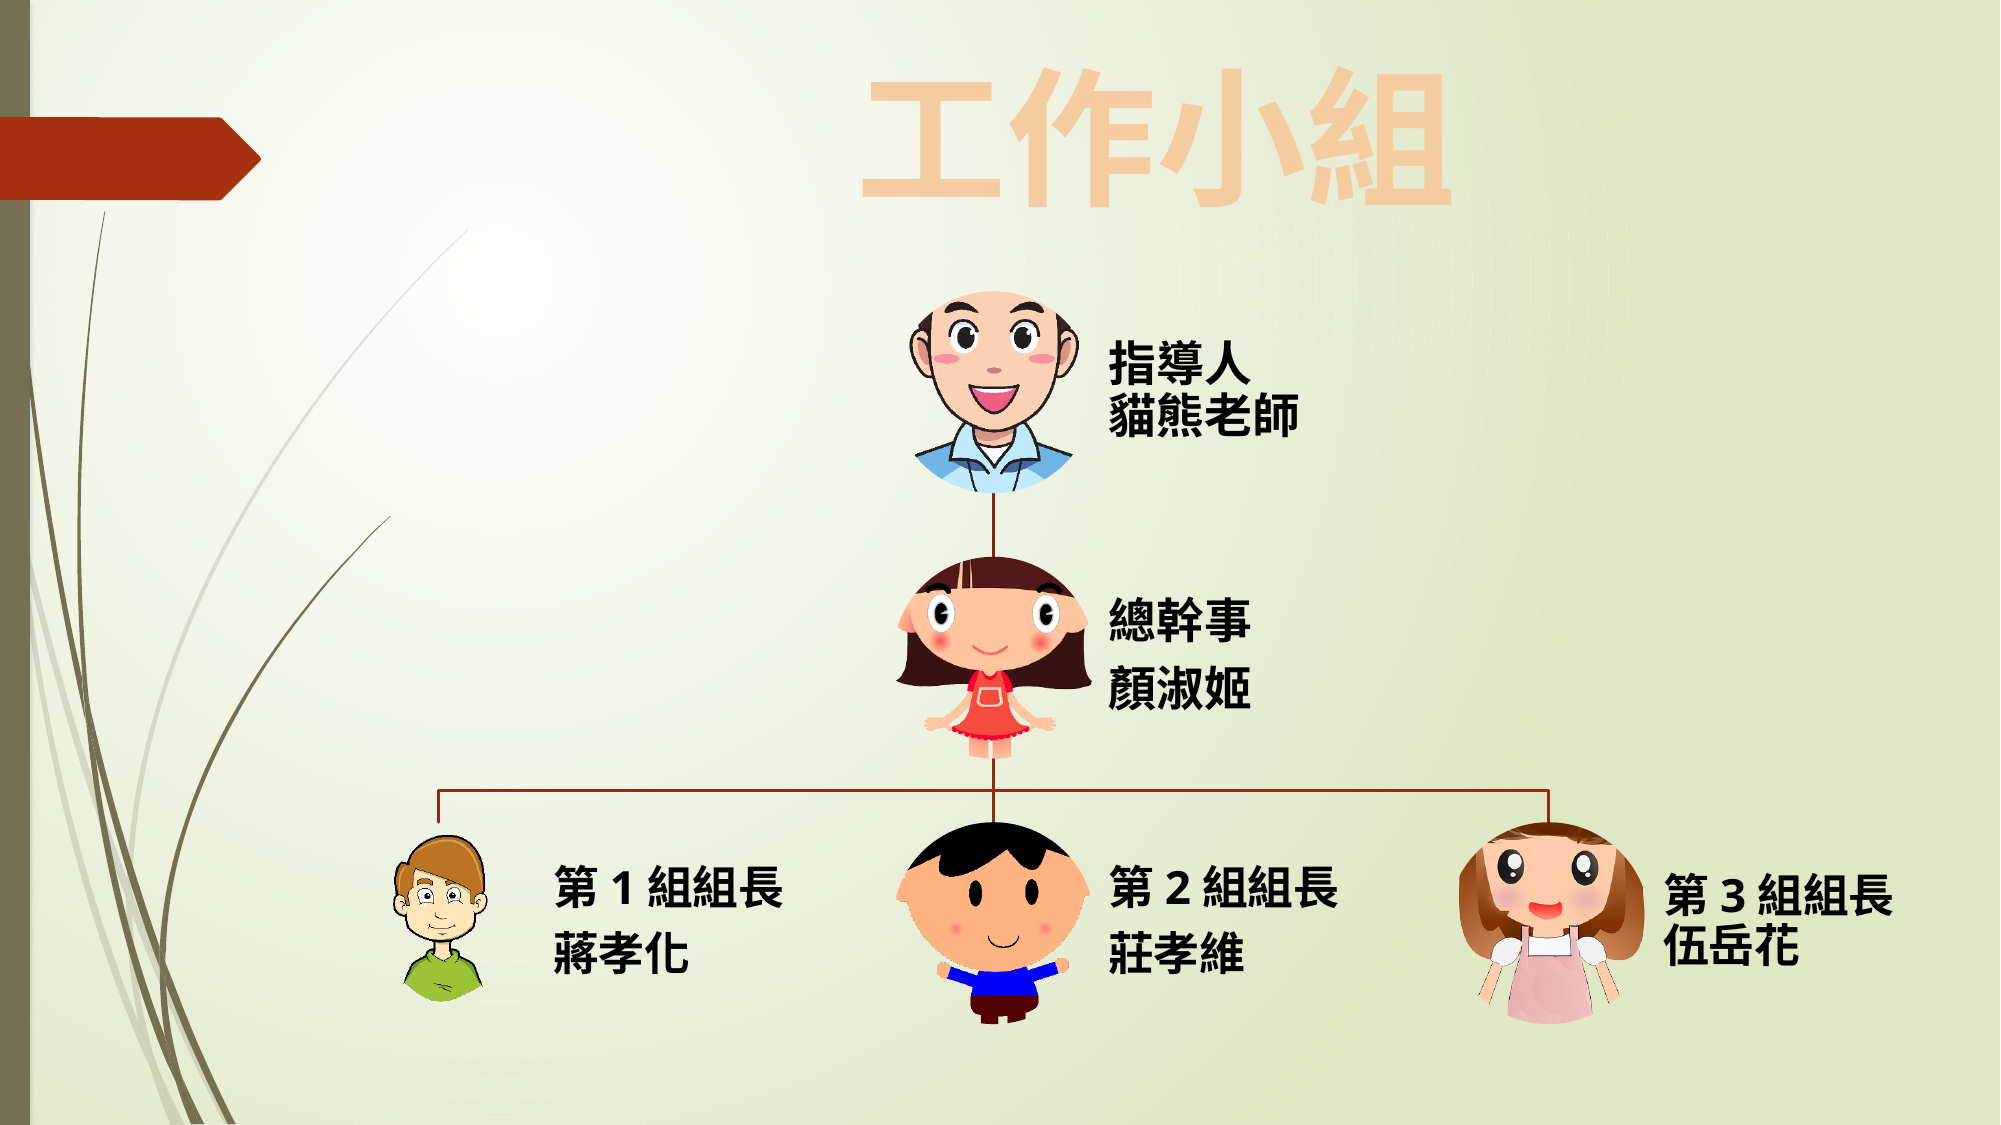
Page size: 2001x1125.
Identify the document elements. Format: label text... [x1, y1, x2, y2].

title 工作小組 [425, 37, 1888, 219]
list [337, 219, 1953, 1096]
